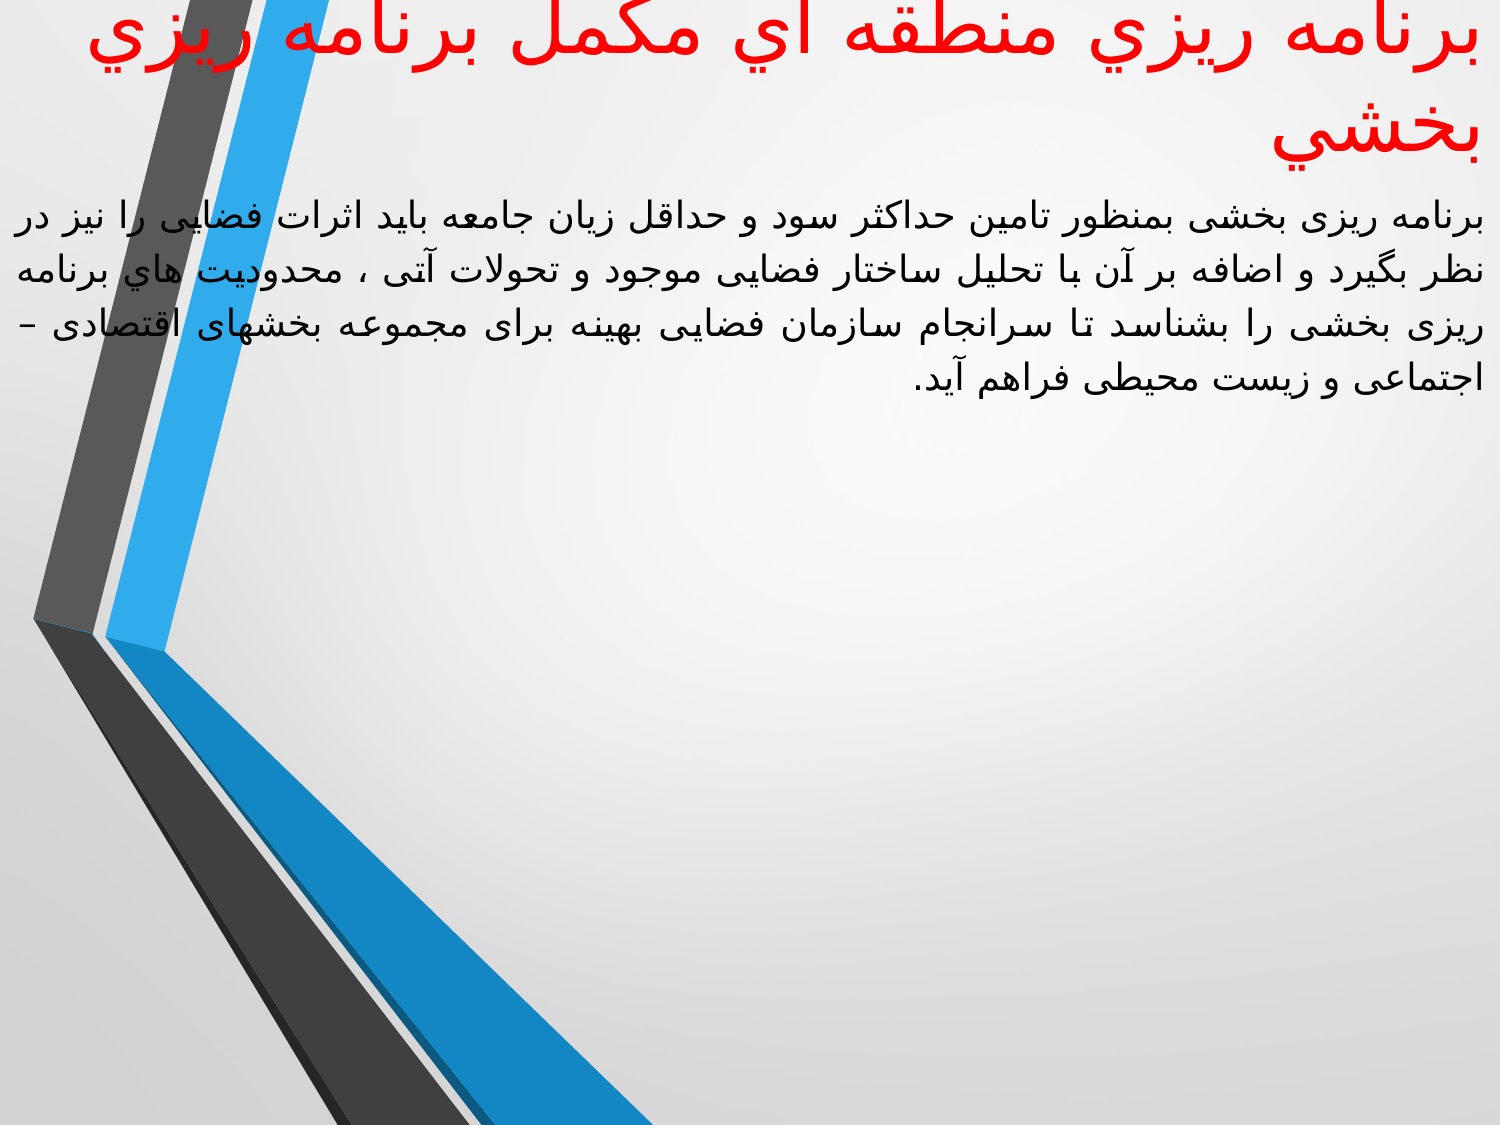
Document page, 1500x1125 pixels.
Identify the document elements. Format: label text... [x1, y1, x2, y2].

title برنامه ريزي منطقه اي مكمل برنامه ريزي بخشي [0, 50, 1500, 174]
subtitle برنامه ریزی بخشی بمنظور تامین حداکثر سود و حداقل زیان جامعه باید اثرات فضایی را نیز در نظر بگیرد و اضافه بر آن با تحلیل ساختار فضایی موجود و تحولات آتی ، محدوديت هاي برنامه ریزی بخشی را بشناسد تا سرانجام سازمان فضایی بهینه برای مجموعه بخشهای اقتصادی – اجتماعی و زیست محیطی فراهم آید. [0, 174, 1500, 1125]
